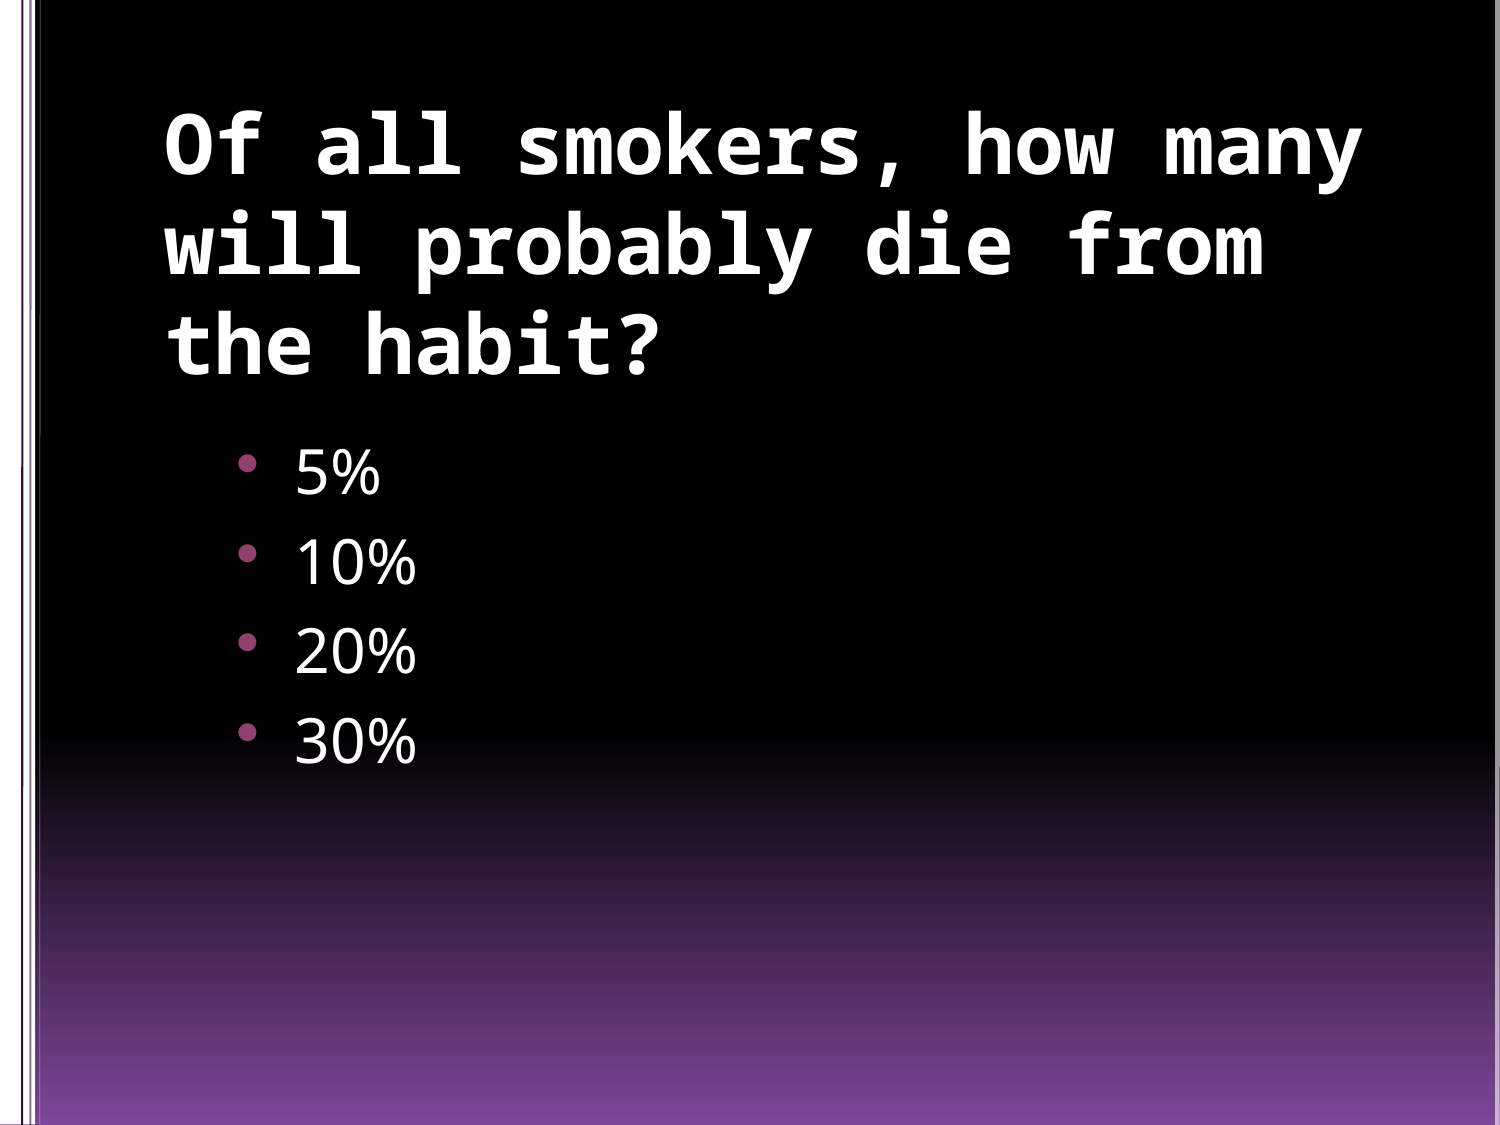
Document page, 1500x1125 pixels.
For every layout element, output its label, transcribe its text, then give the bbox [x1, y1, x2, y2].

list 5% 10% 20% 30% [212, 425, 1363, 1043]
title Of all smokers, how many will probably die from the habit? [150, 83, 1425, 234]
